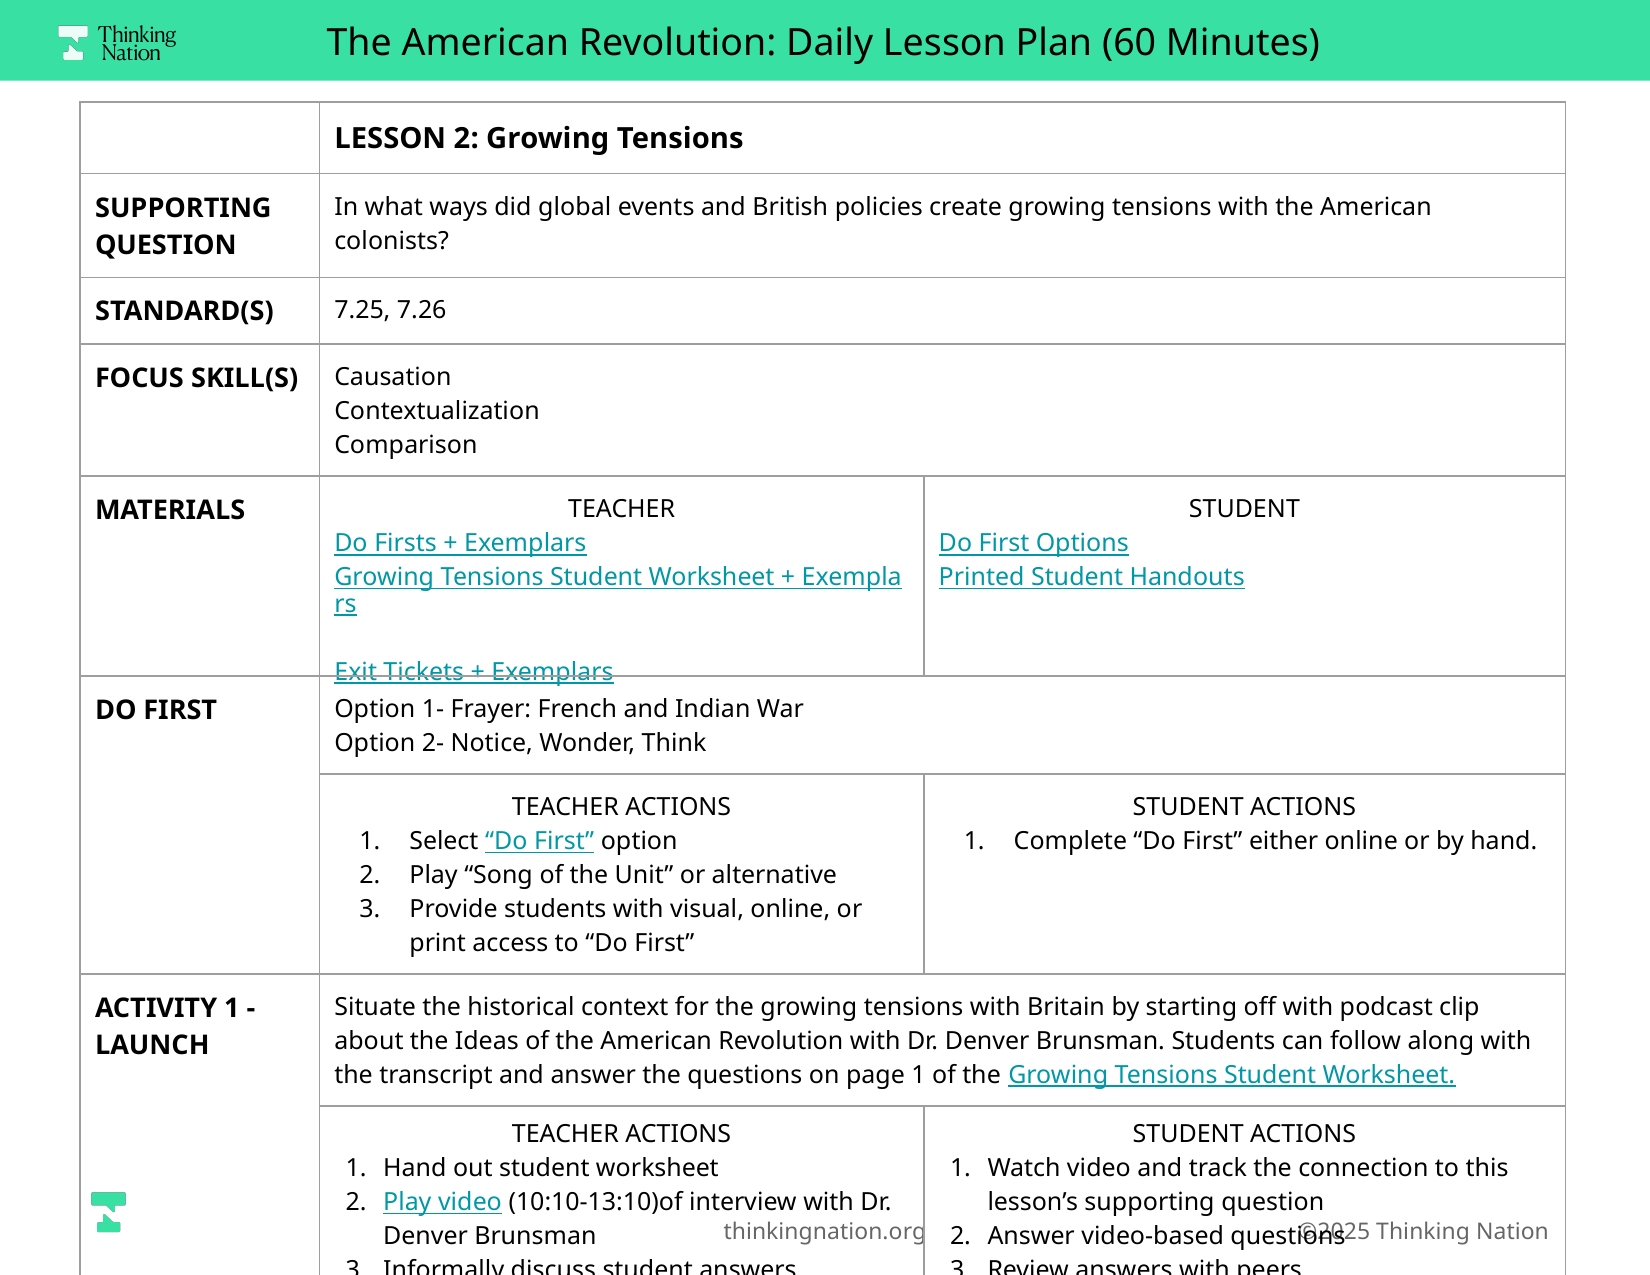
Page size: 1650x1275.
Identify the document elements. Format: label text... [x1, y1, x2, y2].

table_cell TEACHER ACTIONS Select “Do First” option Play “Song of the Unit” or alternative Provide students with visual, online, or print access to “Do First” [320, 775, 923, 973]
table_cell MATERIALS [81, 477, 319, 675]
table_cell FOCUS SKILL(S) [81, 345, 319, 475]
table_cell STANDARD(S) [81, 278, 319, 343]
table_header [81, 103, 319, 173]
table_cell DO FIRST [81, 677, 319, 973]
table_cell STUDENT ACTIONS Complete “Do First” either online or by hand. [925, 775, 1565, 973]
table_cell TEACHER Do Firsts + Exemplars Growing Tensions Student Worksheet + Exemplars Exit Tickets + Exemplars [320, 477, 923, 675]
picture [45, 14, 180, 71]
table_cell TEACHER ACTIONS Hand out student worksheet Play video (10:10-13:10)of interview with Dr. Denver Brunsman Informally discuss student answers [320, 1107, 923, 1275]
table_cell In what ways did global events and British policies create growing tensions with the American colonists? [320, 174, 1565, 277]
table_cell 7.25, 7.26 [320, 278, 1565, 343]
table_cell Situate the historical context for the growing tensions with Britain by starting off with podcast clip about the Ideas of the American Revolution with Dr. Denver Brunsman. Students can follow along with the transcript and answer the questions on page 1 of the Growing Tensions Student Worksheet. [320, 975, 1565, 1105]
picture [80, 1184, 136, 1240]
text_box The American Revolution: Daily Lesson Plan (60 Minutes) [0, 0, 1650, 81]
table_cell Causation Contextualization Comparison [320, 345, 1565, 475]
table_cell SUPPORTING QUESTION [81, 174, 319, 277]
table_cell Option 1- Frayer: French and Indian War Option 2- Notice, Wonder, Think [320, 677, 1565, 773]
table_header LESSON 2: Growing Tensions [320, 103, 1565, 173]
table_cell ACTIVITY 1 - LAUNCH [81, 975, 319, 1275]
table_cell STUDENT Do First Options Printed Student Handouts [925, 477, 1565, 675]
table_cell STUDENT ACTIONS Watch video and track the connection to this lesson’s supporting question Answer video-based questions Review answers with peers [925, 1107, 1565, 1275]
